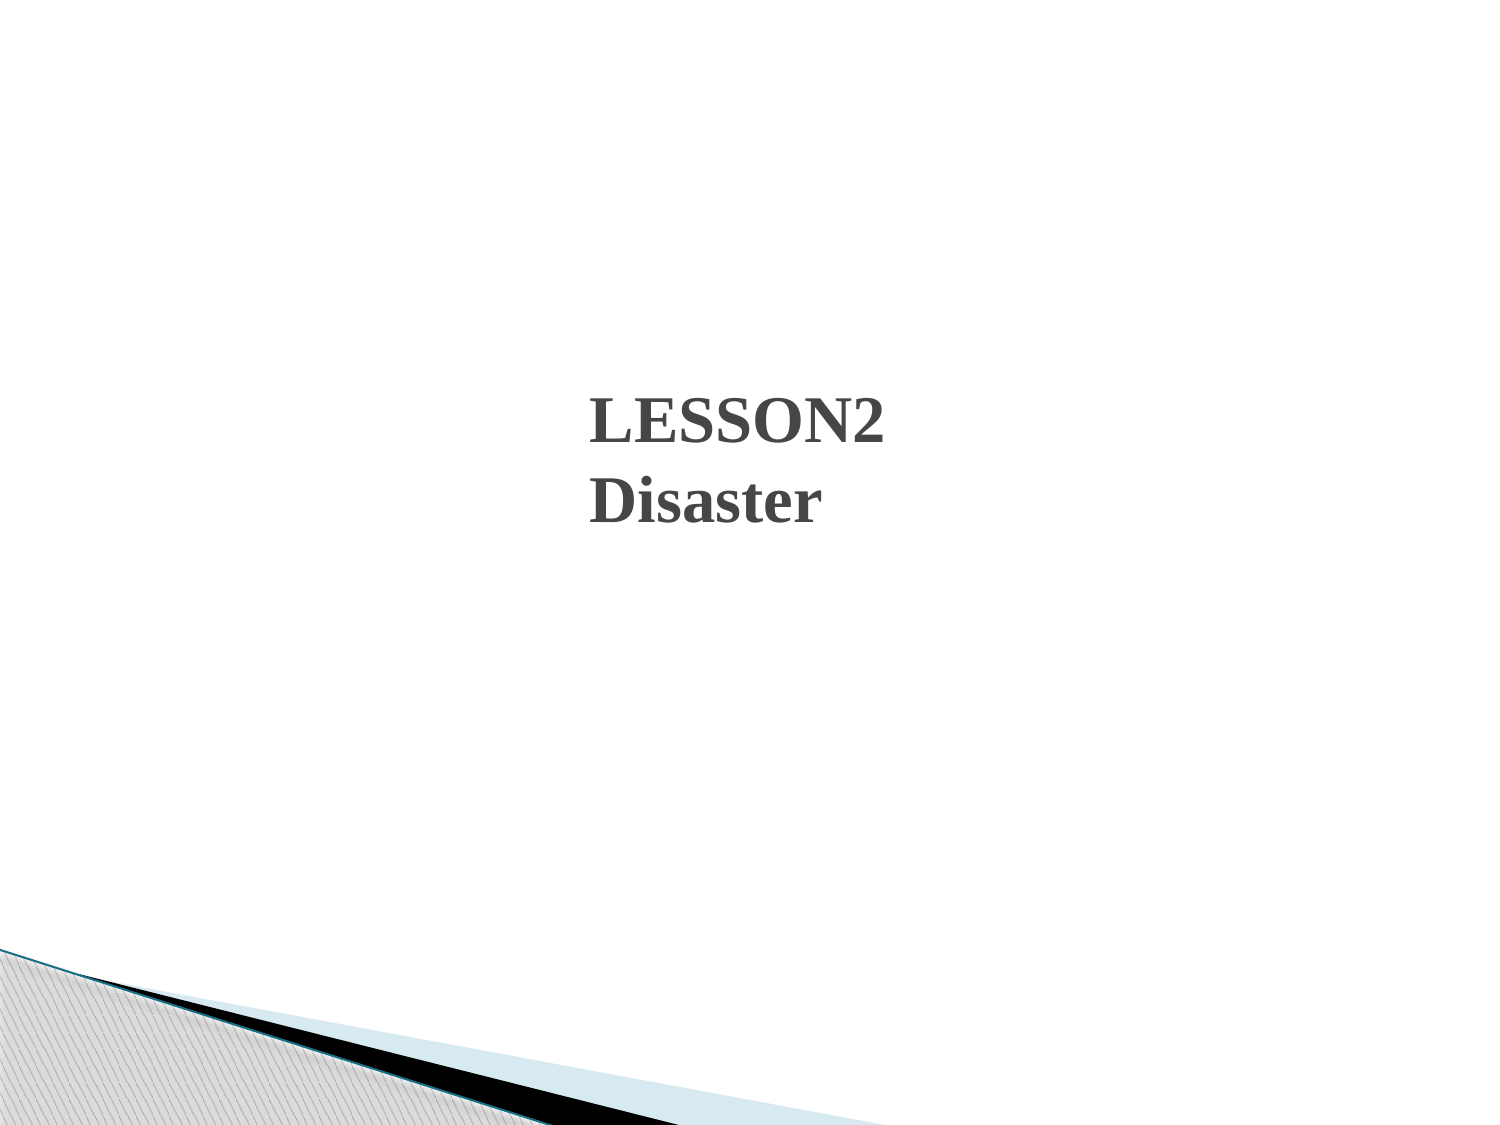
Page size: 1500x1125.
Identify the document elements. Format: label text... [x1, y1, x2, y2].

title LESSON2 Disaster [575, 362, 1113, 550]
